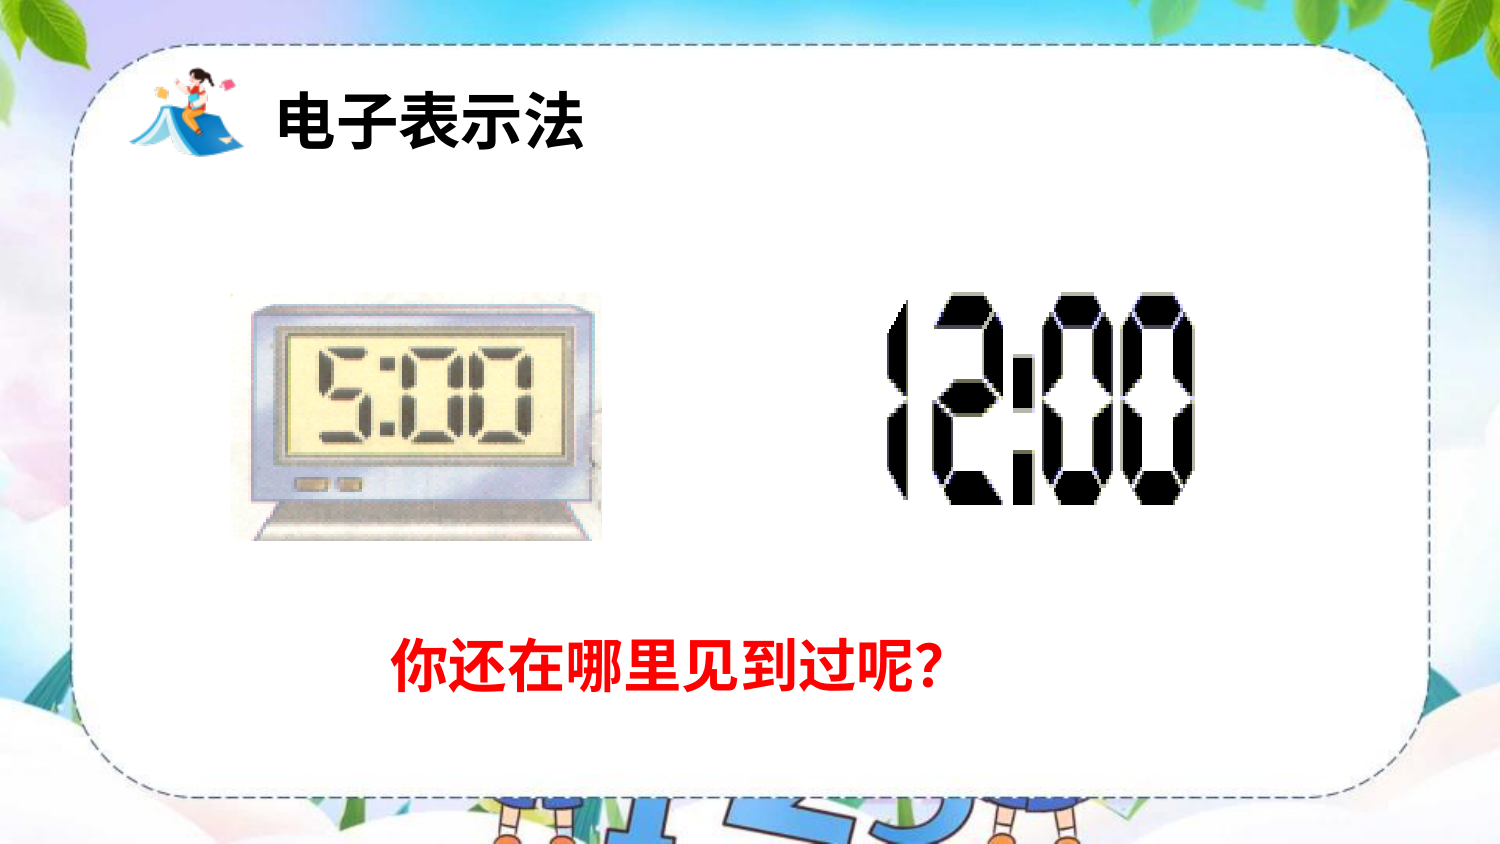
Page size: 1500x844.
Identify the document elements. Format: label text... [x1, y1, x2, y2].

text_box 你还在哪里见到过呢？ [375, 586, 1124, 699]
text_box 电子表示法 [259, 74, 786, 165]
picture [0, 0, 1500, 844]
